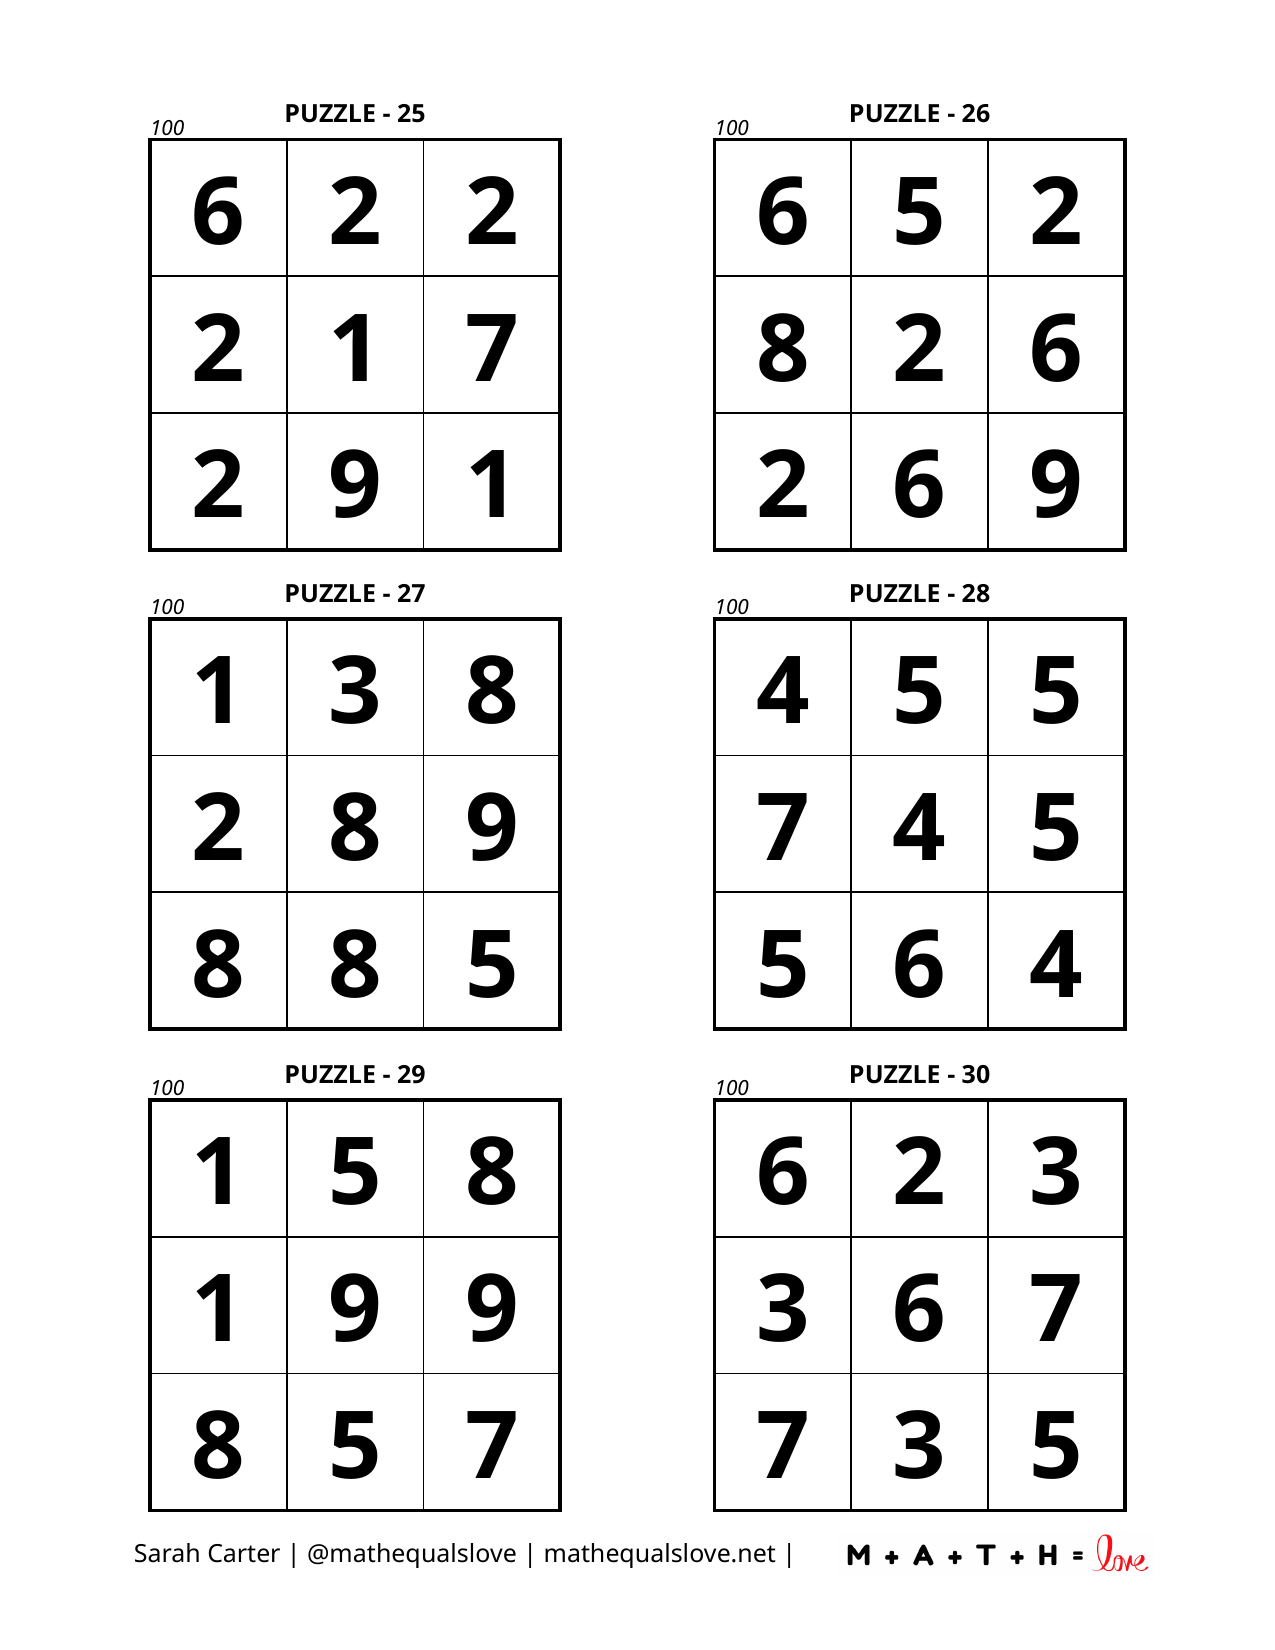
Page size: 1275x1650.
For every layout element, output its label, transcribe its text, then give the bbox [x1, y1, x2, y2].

table_cell 8 [288, 893, 423, 1027]
table_cell 6 [852, 414, 987, 548]
table_cell 2 [716, 414, 850, 548]
text_box PUZZLE - 30 [714, 1058, 1125, 1089]
text_box PUZZLE - 27 [149, 577, 561, 608]
table_cell 8 [288, 756, 423, 891]
text_box 100 [714, 1074, 923, 1100]
table_cell 5 [716, 893, 850, 1027]
table_cell 9 [288, 1238, 423, 1373]
text_box 100 [149, 1074, 359, 1100]
table_header 1 [152, 1102, 286, 1236]
table_cell 1 [424, 414, 558, 548]
table_cell 6 [989, 277, 1123, 412]
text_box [118, 1529, 1199, 1576]
table_cell 5 [288, 1374, 423, 1509]
table_header 3 [288, 621, 423, 755]
text_box PUZZLE - 28 [714, 577, 1125, 608]
table_cell 3 [716, 1238, 850, 1373]
table_cell 9 [989, 414, 1123, 548]
text_box PUZZLE - 25 [149, 97, 561, 128]
table_cell 2 [152, 756, 286, 891]
table_cell 4 [852, 756, 987, 891]
table_header 6 [152, 141, 286, 275]
text_box PUZZLE - 26 [714, 97, 1125, 128]
text_box 100 [149, 593, 359, 619]
table_cell 1 [288, 277, 423, 412]
table_cell 8 [716, 277, 850, 412]
table_cell 7 [424, 1374, 558, 1509]
table_cell 7 [716, 756, 850, 891]
table_cell 9 [424, 756, 558, 891]
table_header 5 [852, 621, 987, 755]
text_box PUZZLE - 29 [149, 1058, 561, 1089]
table_cell 3 [852, 1374, 987, 1509]
table_cell 5 [989, 1374, 1123, 1509]
table_cell 5 [989, 756, 1123, 891]
table_cell 8 [152, 1374, 286, 1509]
text_box 100 [714, 114, 923, 140]
table_header 4 [716, 621, 850, 755]
table_header 3 [989, 1102, 1123, 1236]
table_cell 7 [424, 277, 558, 412]
table_header 2 [989, 141, 1123, 275]
table_header 2 [424, 141, 558, 275]
table_cell 2 [852, 277, 987, 412]
table_cell 5 [424, 893, 558, 1027]
table_cell 8 [152, 893, 286, 1027]
table_cell 9 [288, 414, 423, 548]
table_cell 7 [989, 1238, 1123, 1373]
table_header 5 [989, 621, 1123, 755]
table_cell 2 [152, 414, 286, 548]
table_cell 4 [989, 893, 1123, 1027]
text_box 100 [714, 593, 923, 619]
table_header 5 [852, 141, 987, 275]
table_header 1 [152, 621, 286, 755]
table_header 8 [424, 1102, 558, 1236]
table_header 8 [424, 621, 558, 755]
table_cell 1 [152, 1238, 286, 1373]
table_cell 9 [424, 1238, 558, 1373]
text_box 100 [149, 114, 359, 140]
table_cell 7 [716, 1374, 850, 1509]
table_header 6 [716, 141, 850, 275]
table_header 6 [716, 1102, 850, 1236]
table_cell 2 [152, 277, 286, 412]
table_header 2 [852, 1102, 987, 1236]
table_cell 6 [852, 893, 987, 1027]
table_header 5 [288, 1102, 423, 1236]
table_cell 6 [852, 1238, 987, 1373]
table_header 2 [288, 141, 423, 275]
